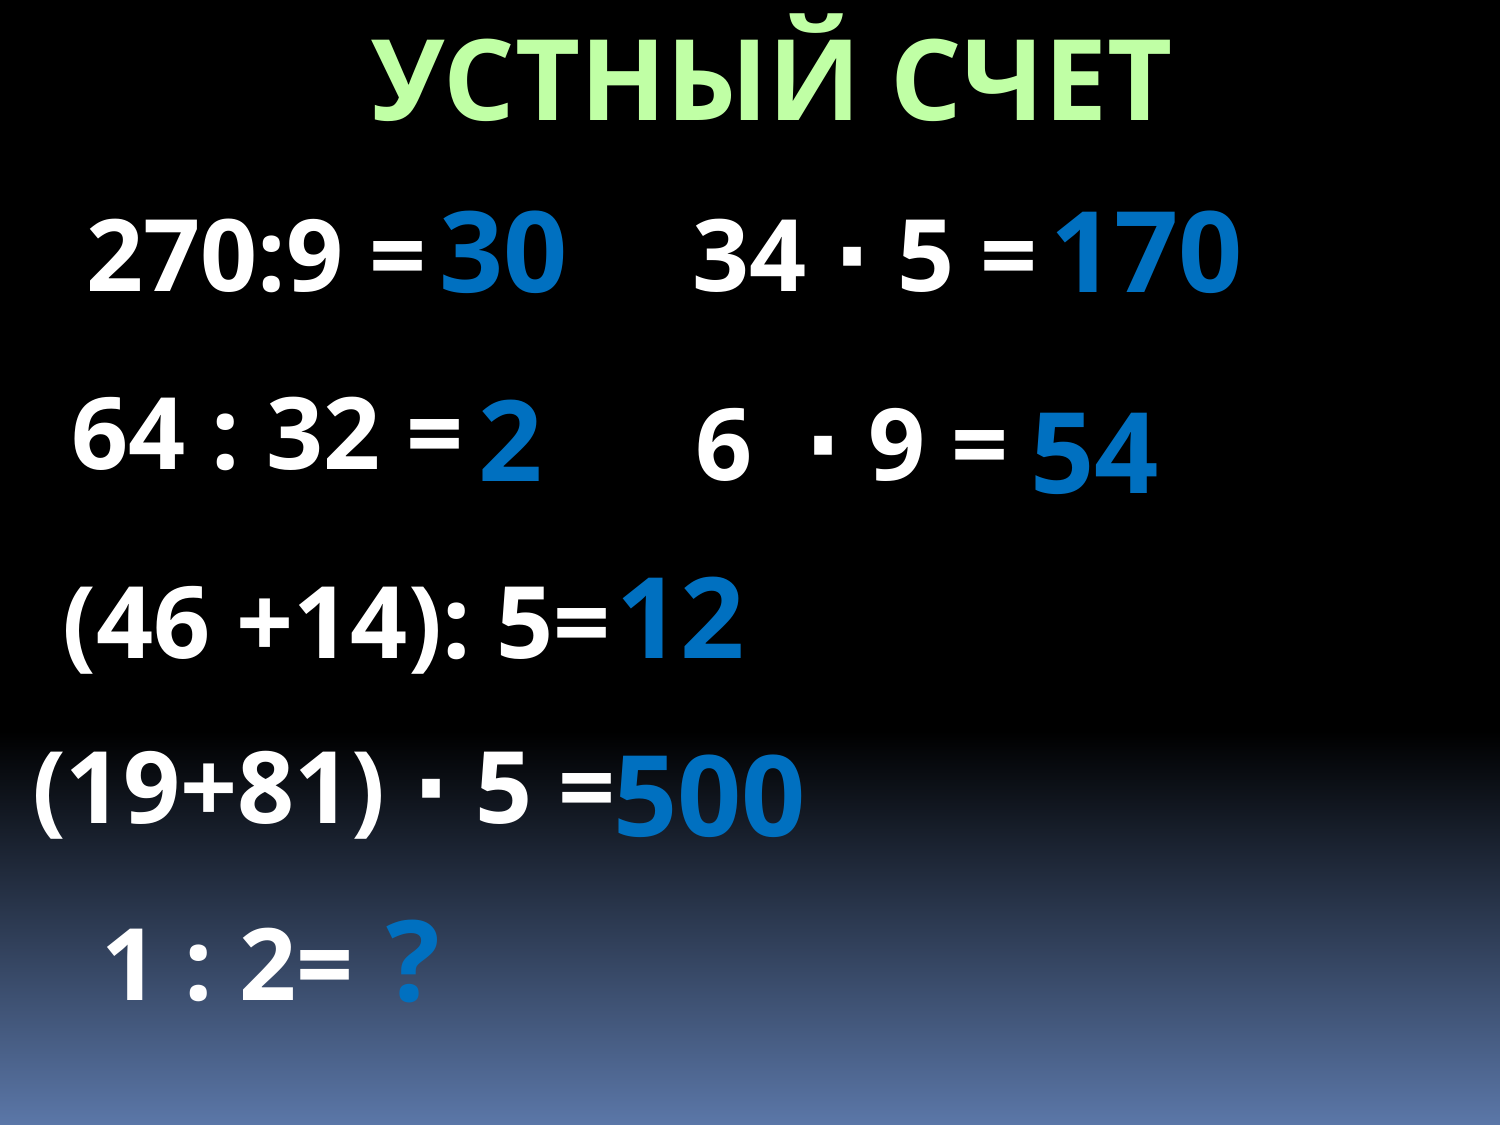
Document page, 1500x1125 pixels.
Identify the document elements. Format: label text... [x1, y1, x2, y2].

text_box УСТНЫЙ СЧЕТ [355, 0, 1188, 150]
text_box 12 [601, 538, 761, 689]
text_box 170 [1035, 172, 1259, 323]
text_box 54 [1015, 373, 1174, 524]
text_box 34 ∙ 5 = [678, 184, 1035, 320]
text_box 64 : 32 = [56, 361, 463, 497]
text_box 30 [424, 172, 583, 323]
text_box (19+81) ∙ 5 = [17, 716, 598, 851]
text_box (46 +14): 5= [47, 550, 601, 686]
text_box 2 [463, 361, 558, 512]
text_box 500 [598, 715, 822, 866]
text_box ? [371, 881, 456, 1032]
text_box 270:9 = [71, 184, 424, 320]
text_box 6 ∙ 9 = [680, 373, 1015, 509]
text_box 1 : 2= [61, 893, 371, 1028]
